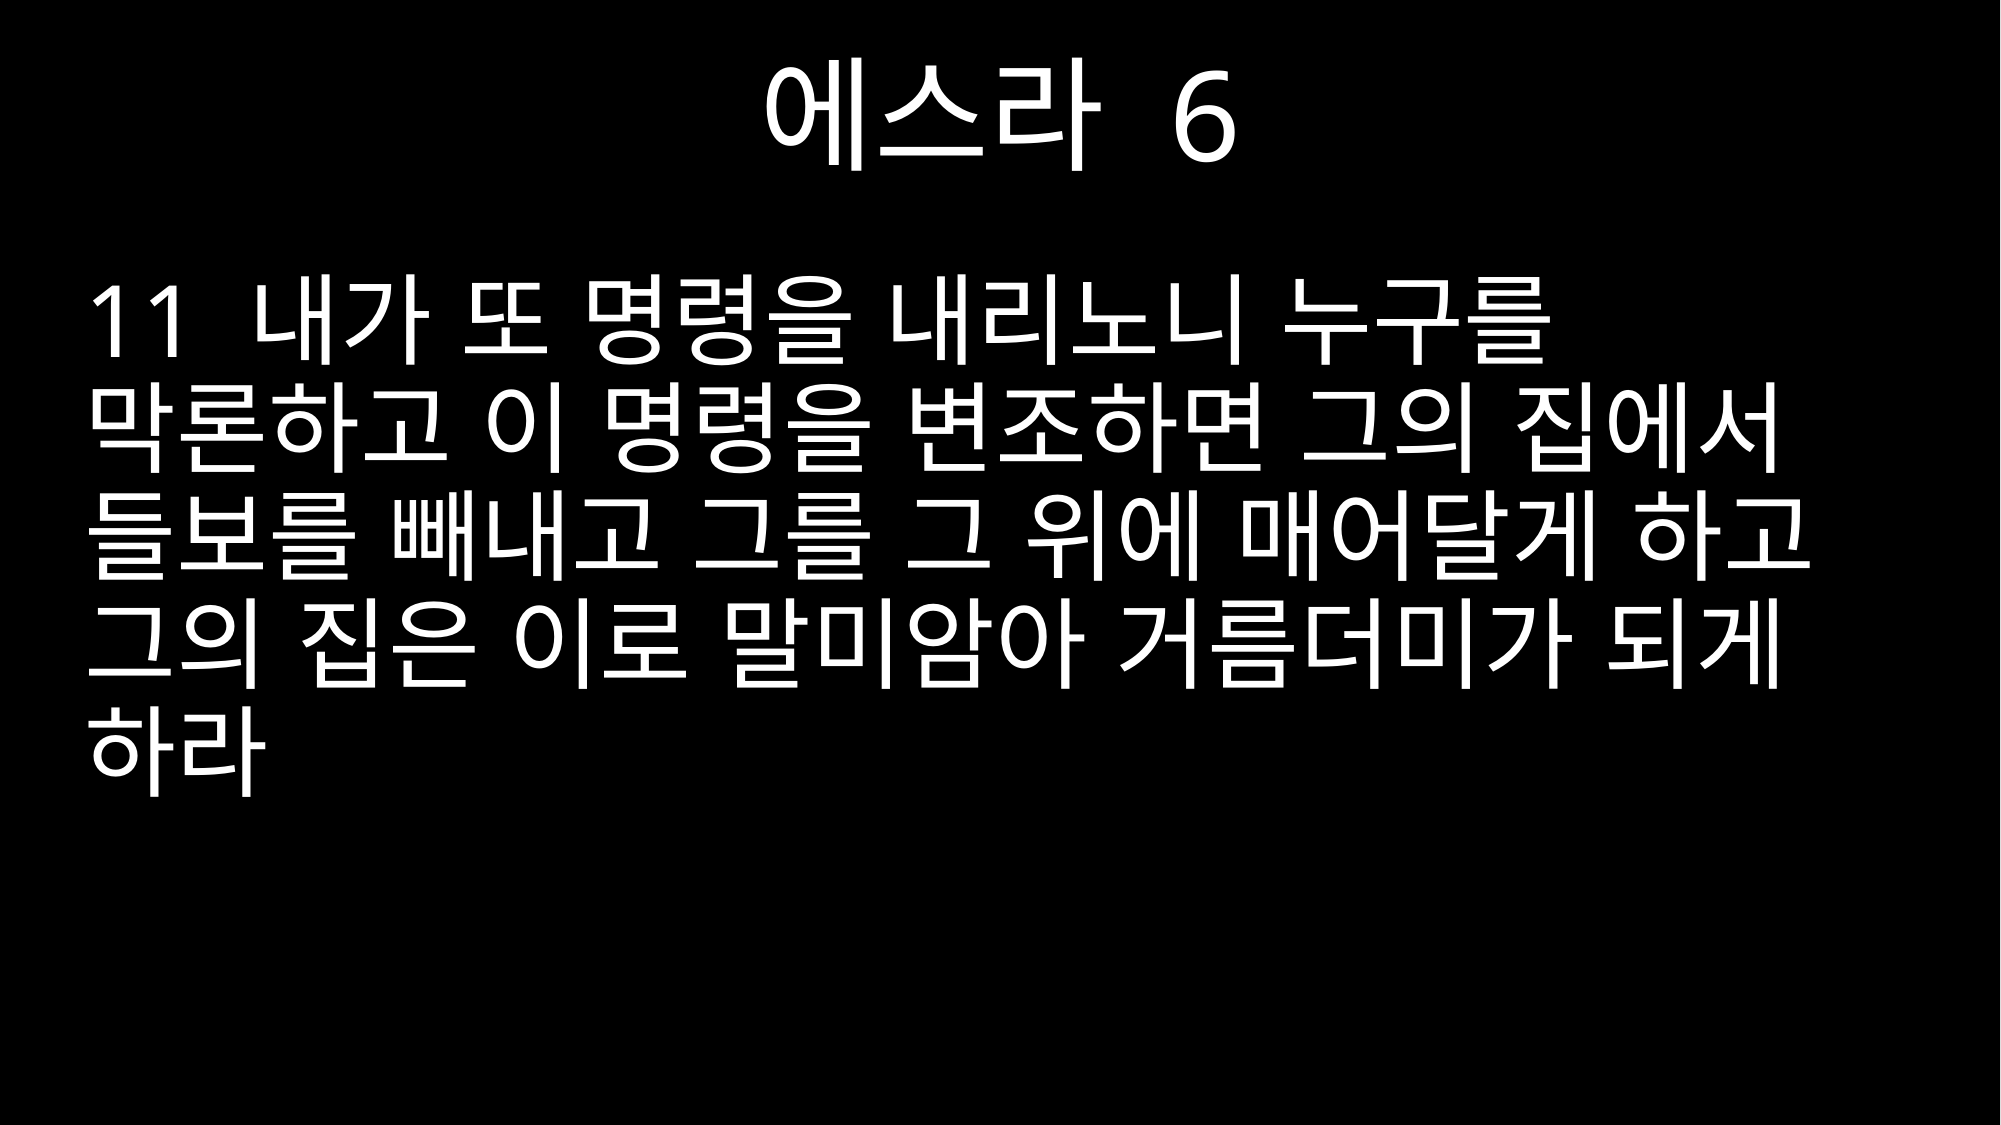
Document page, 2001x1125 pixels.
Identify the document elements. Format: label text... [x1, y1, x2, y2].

picture [0, 0, 2001, 1125]
footer 에스라 6 [0, 32, 2000, 192]
list 11 내가 또 명령을 내리노니 누구를 막론하고 이 명령을 변조하면 그의 집에서 들보를 빼내고 그를 그 위에 매어달게 하고 그의 집은 이로 말미암아 거름더미가 되게 하라 [69, 263, 1953, 423]
